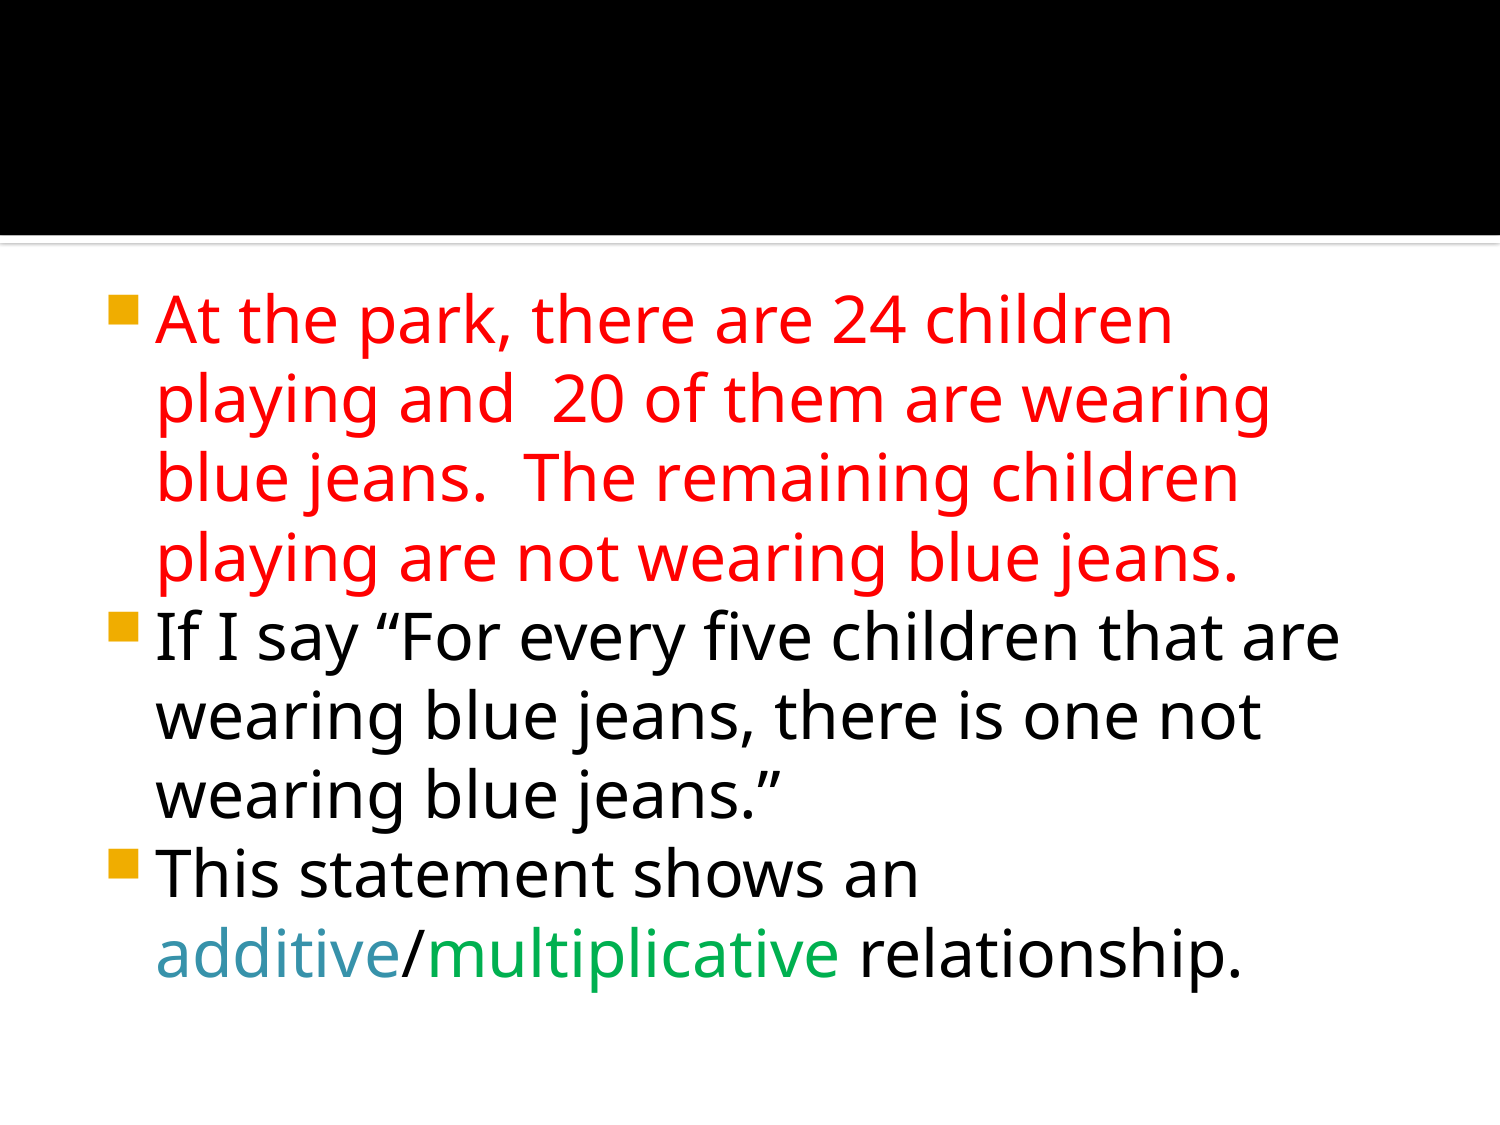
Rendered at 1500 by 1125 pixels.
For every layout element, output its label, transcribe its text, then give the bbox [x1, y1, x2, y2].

list At the park, there are 24 children playing and 20 of them are wearing blue jeans. The remaining children playing are not wearing blue jeans. If I say “For every five children that are wearing blue jeans, there is one not wearing blue jeans.” This statement shows an additive/multiplicative relationship. [75, 262, 1425, 1005]
